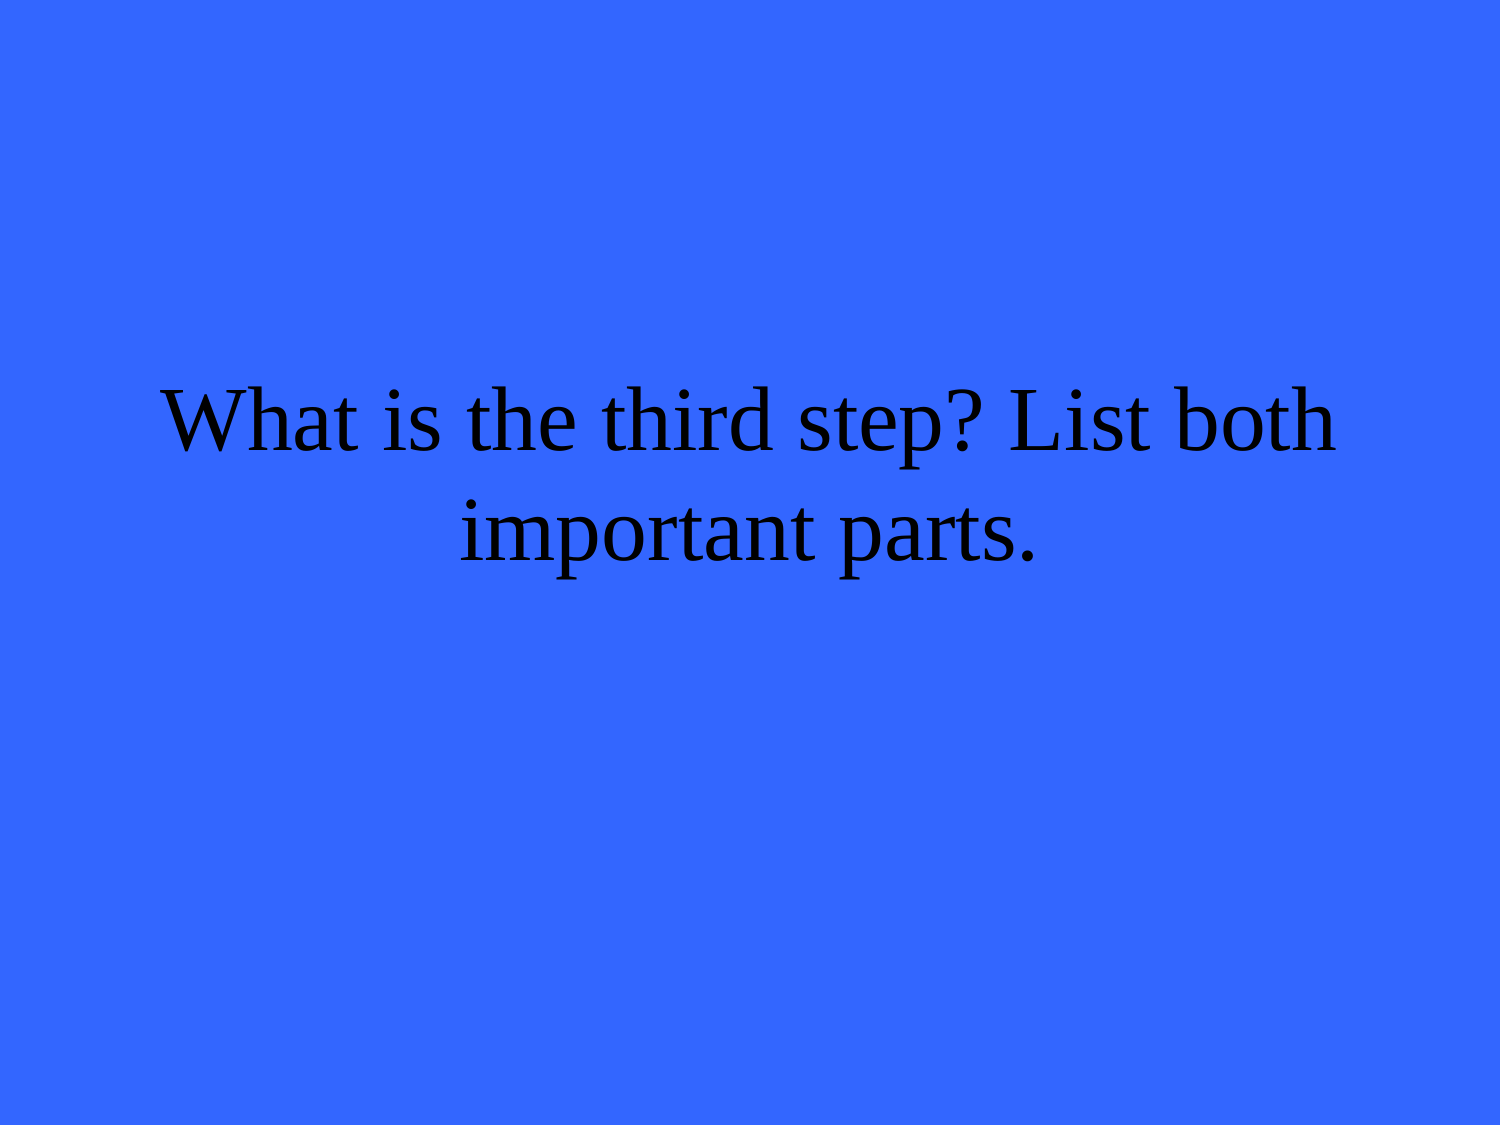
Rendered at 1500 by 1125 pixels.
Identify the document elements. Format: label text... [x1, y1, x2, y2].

title What is the third step? List both important parts. [112, 374, 1388, 563]
